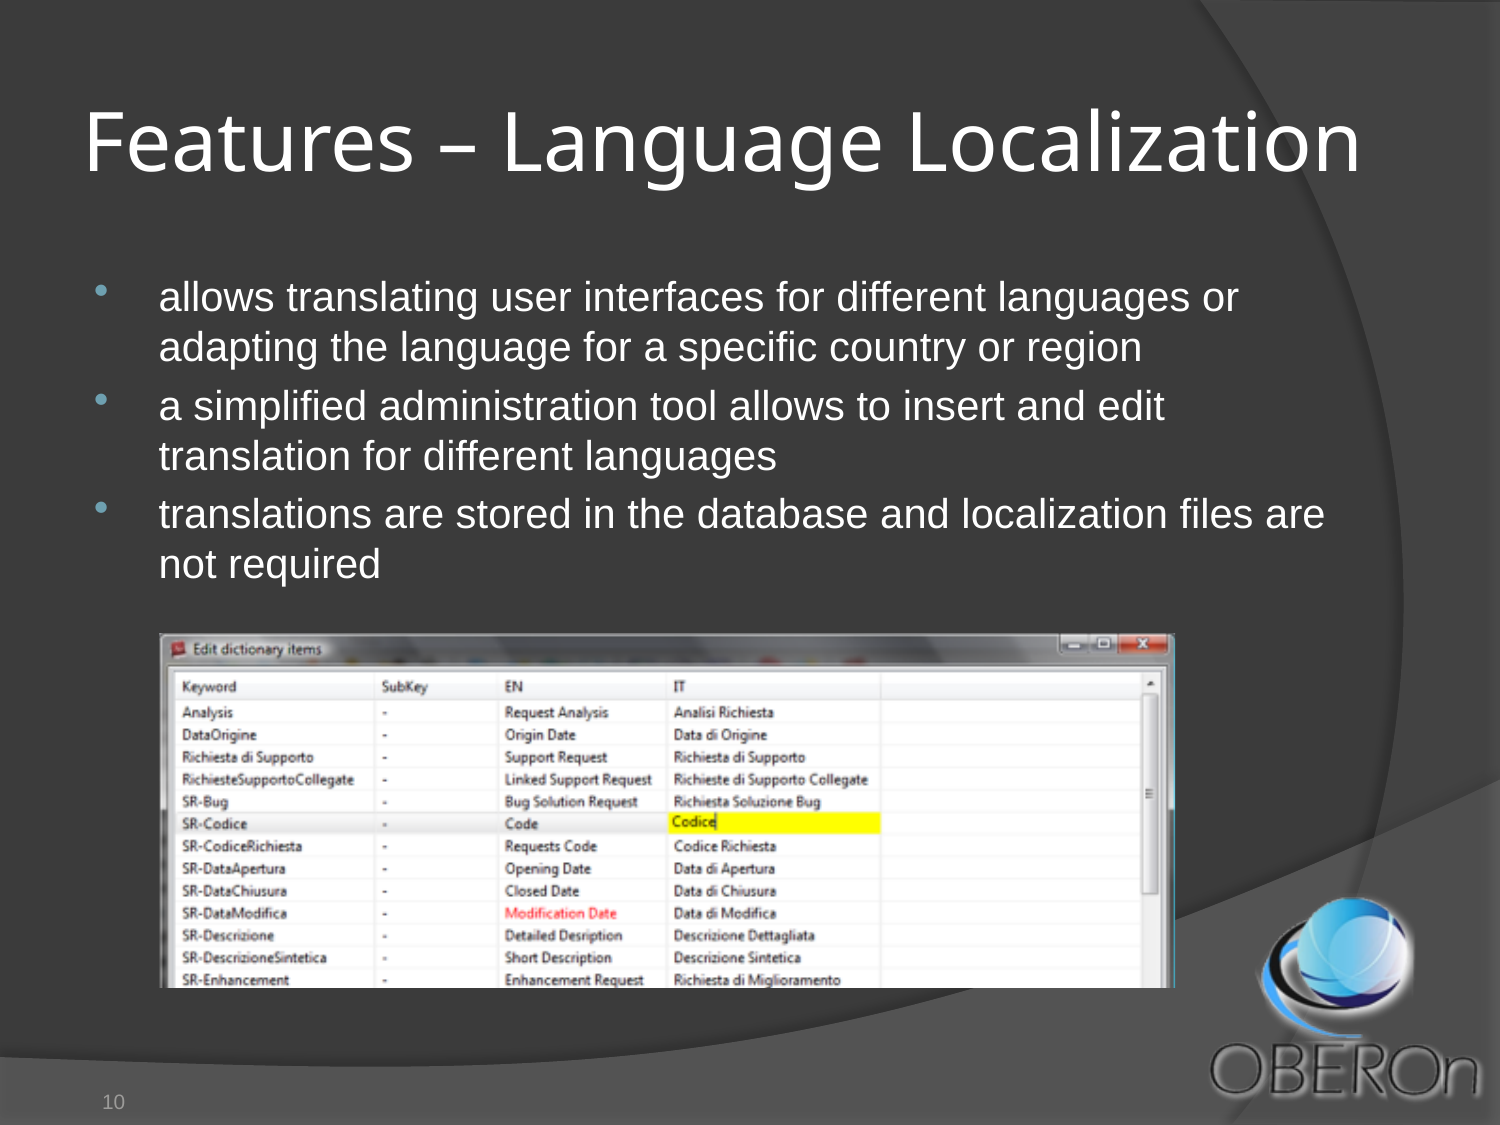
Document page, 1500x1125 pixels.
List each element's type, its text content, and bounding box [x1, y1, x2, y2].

list allows translating user interfaces for different languages or adapting the language for a specific country or region a simplified administration tool allows to insert and edit translation for different languages translations are stored in the database and localization files are not required [75, 262, 1376, 1005]
slide_number 10 [0, 1053, 125, 1114]
picture [1198, 892, 1489, 1105]
title Features – Language Localization [75, 45, 1400, 233]
picture [159, 633, 1176, 988]
